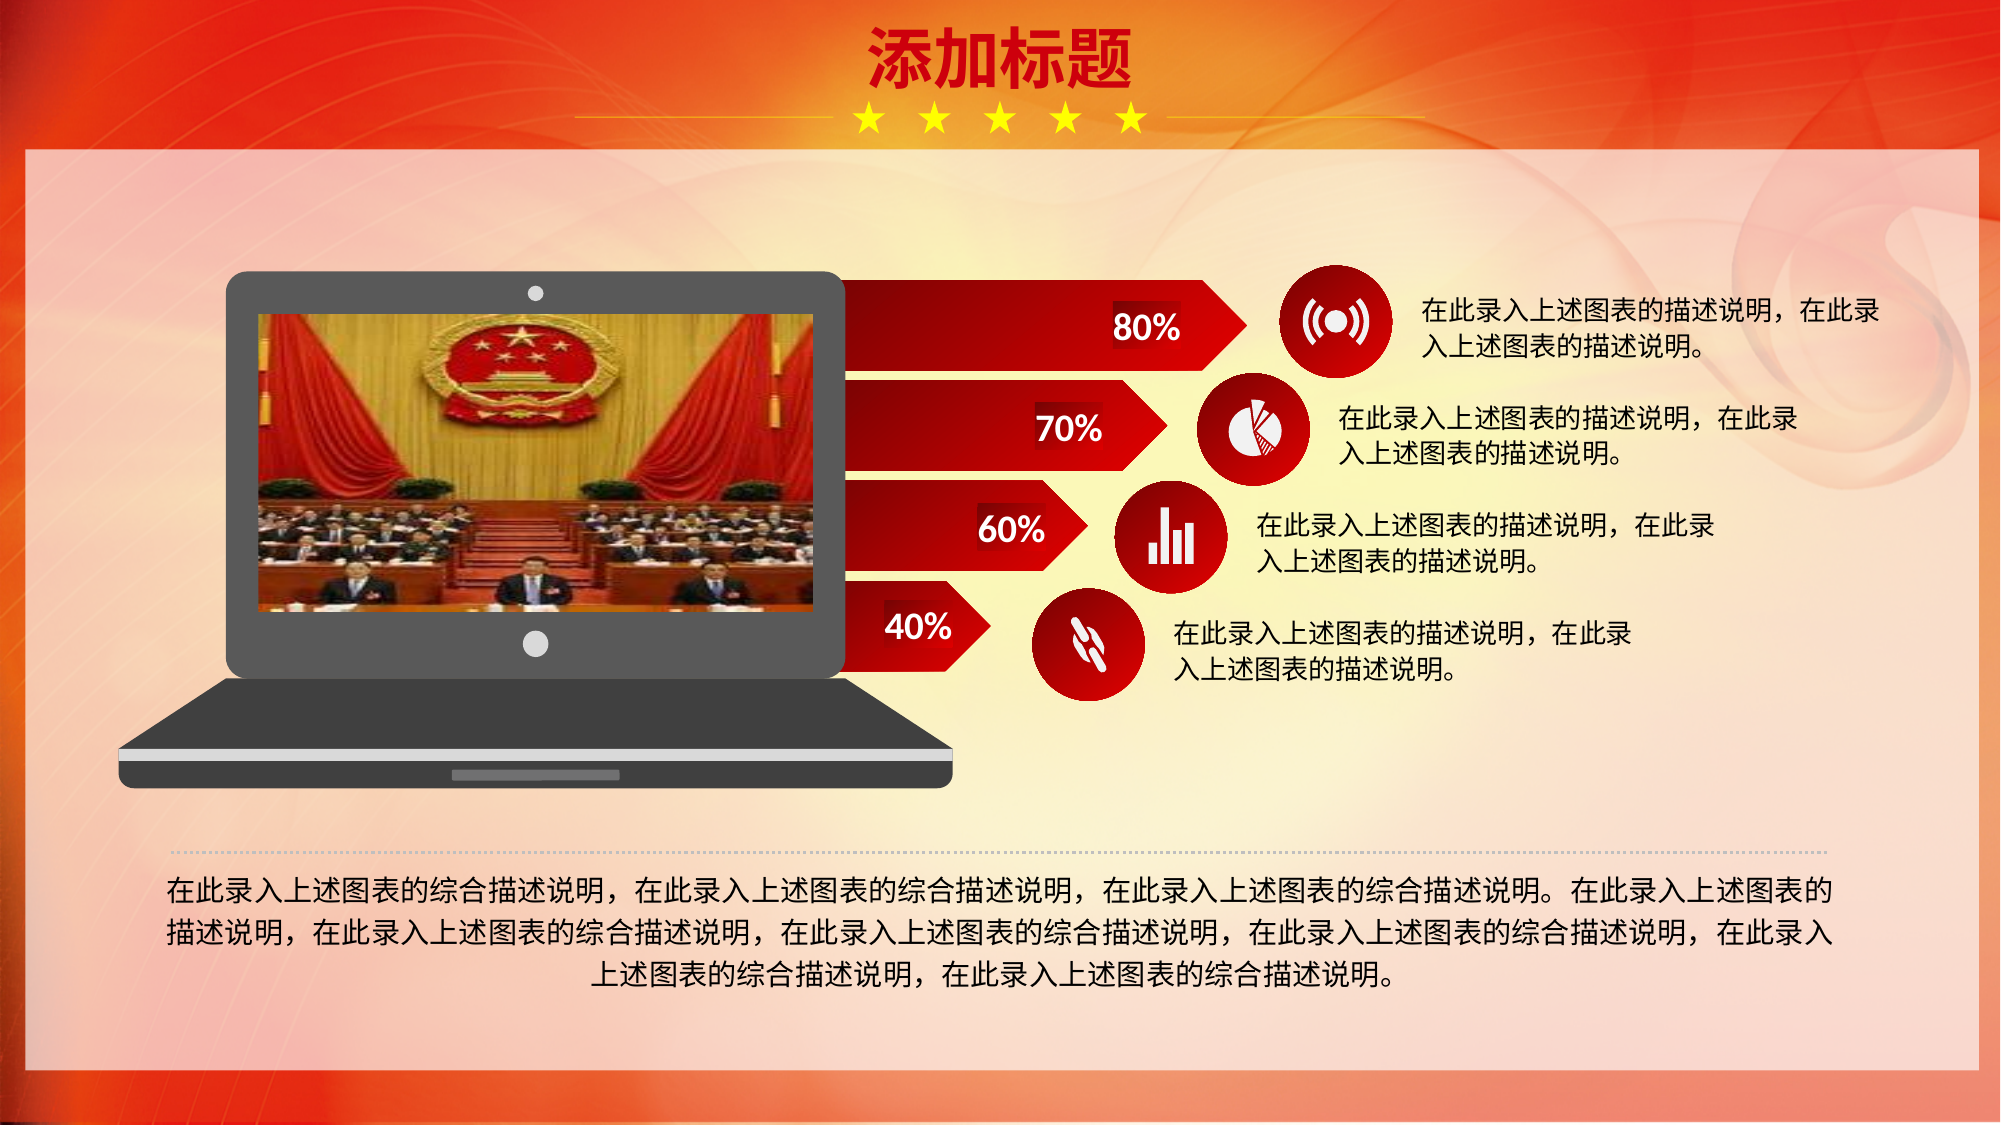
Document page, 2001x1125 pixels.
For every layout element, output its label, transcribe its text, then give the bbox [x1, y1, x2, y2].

text_box 在此录入上述图表的综合描述说明，在此录入上述图表的综合描述说明，在此录入上述图表的综合描述说明。在此录入上述图表的描述说明，在此录入上述图表的综合描述说明，在此录入上述图表的综合描述说明，在此录入上述图表的综合描述说明，在此录入上述图表的综合描述说明，在此录入上述图表的综合描述说明。 [142, 858, 1858, 999]
text_box 在此录入上述图表的描述说明，在此录入上述图表的描述说明。 [1324, 390, 1814, 477]
text_box 在此录入上述图表的描述说明，在此录入上述图表的描述说明。 [1241, 498, 1731, 585]
text_box 添加标题 [851, 9, 1149, 100]
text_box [953, 280, 1247, 371]
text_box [574, 100, 1426, 134]
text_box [118, 270, 953, 790]
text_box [1032, 588, 1145, 701]
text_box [1197, 373, 1310, 486]
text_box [1279, 265, 1393, 378]
text_box 在此录入上述图表的描述说明，在此录入上述图表的描述说明。 [1406, 282, 1897, 369]
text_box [953, 581, 991, 672]
text_box [24, 148, 1980, 1071]
text_box 在此录入上述图表的描述说明，在此录入上述图表的描述说明。 [1158, 605, 1649, 693]
picture [0, 0, 2001, 1125]
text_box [1114, 480, 1228, 594]
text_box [953, 480, 1088, 571]
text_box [953, 380, 1168, 471]
